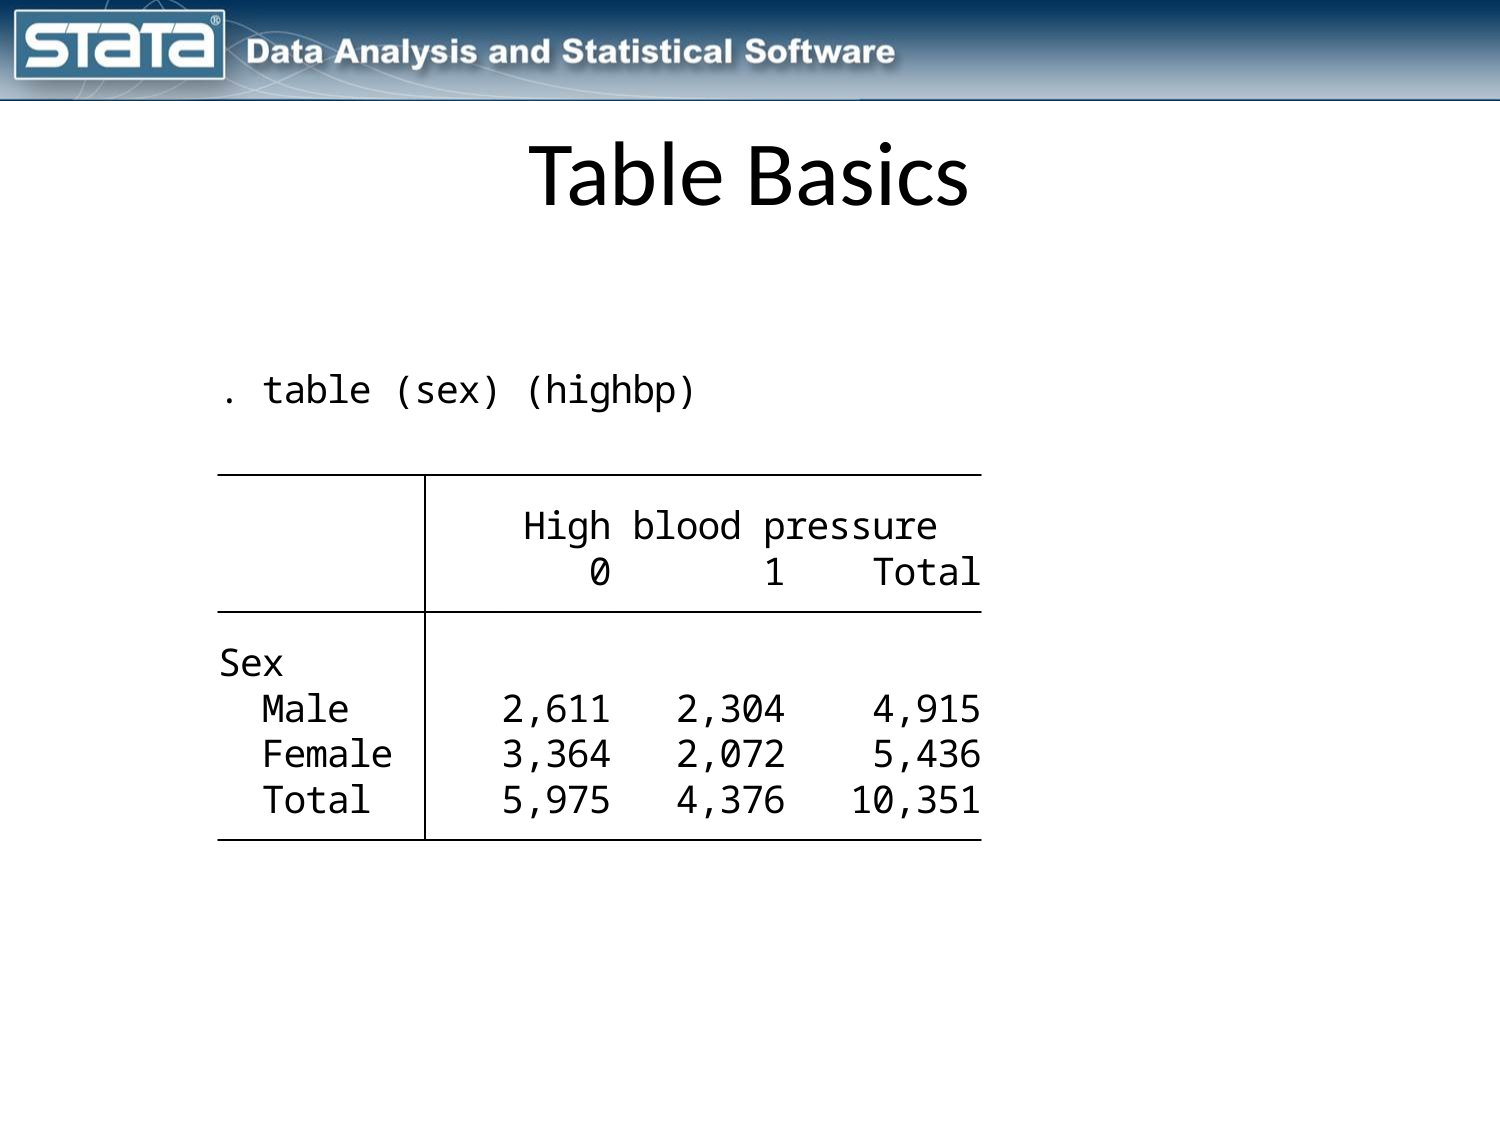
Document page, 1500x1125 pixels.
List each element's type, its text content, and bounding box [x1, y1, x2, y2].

picture [0, 0, 1500, 102]
title Table Basics [0, 108, 1500, 238]
picture [199, 362, 1051, 864]
